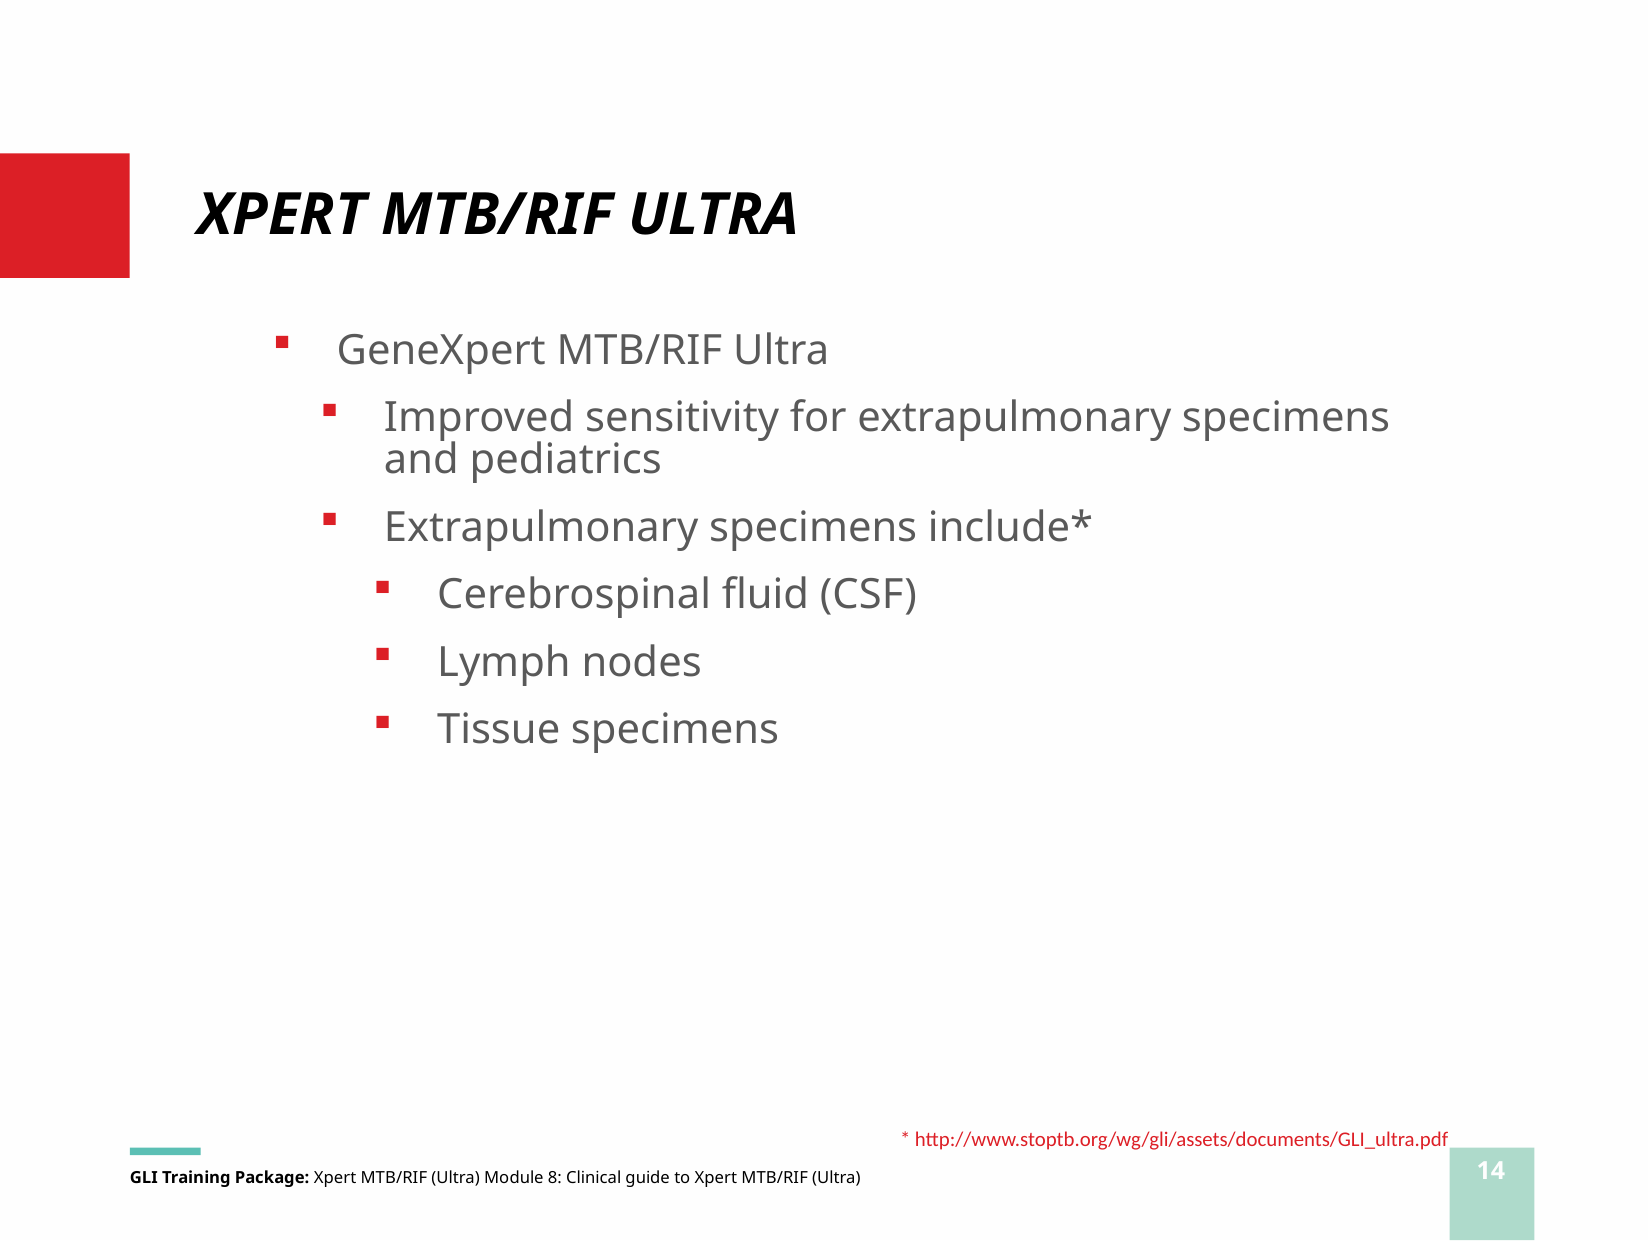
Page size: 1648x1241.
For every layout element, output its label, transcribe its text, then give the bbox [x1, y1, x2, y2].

list GeneXpert MTB/RIF Ultra Improved sensitivity for extrapulmonary specimens and pediatrics Extrapulmonary specimens include* Cerebrospinal fluid (CSF) Lymph nodes Tissue specimens [197, 330, 1450, 1087]
text_box * http://www.stoptb.org/wg/gli/assets/documents/GLI_ultra.pdf [885, 1118, 1464, 1159]
title XPERT MTB/RIF ULTRA [197, 153, 1450, 278]
